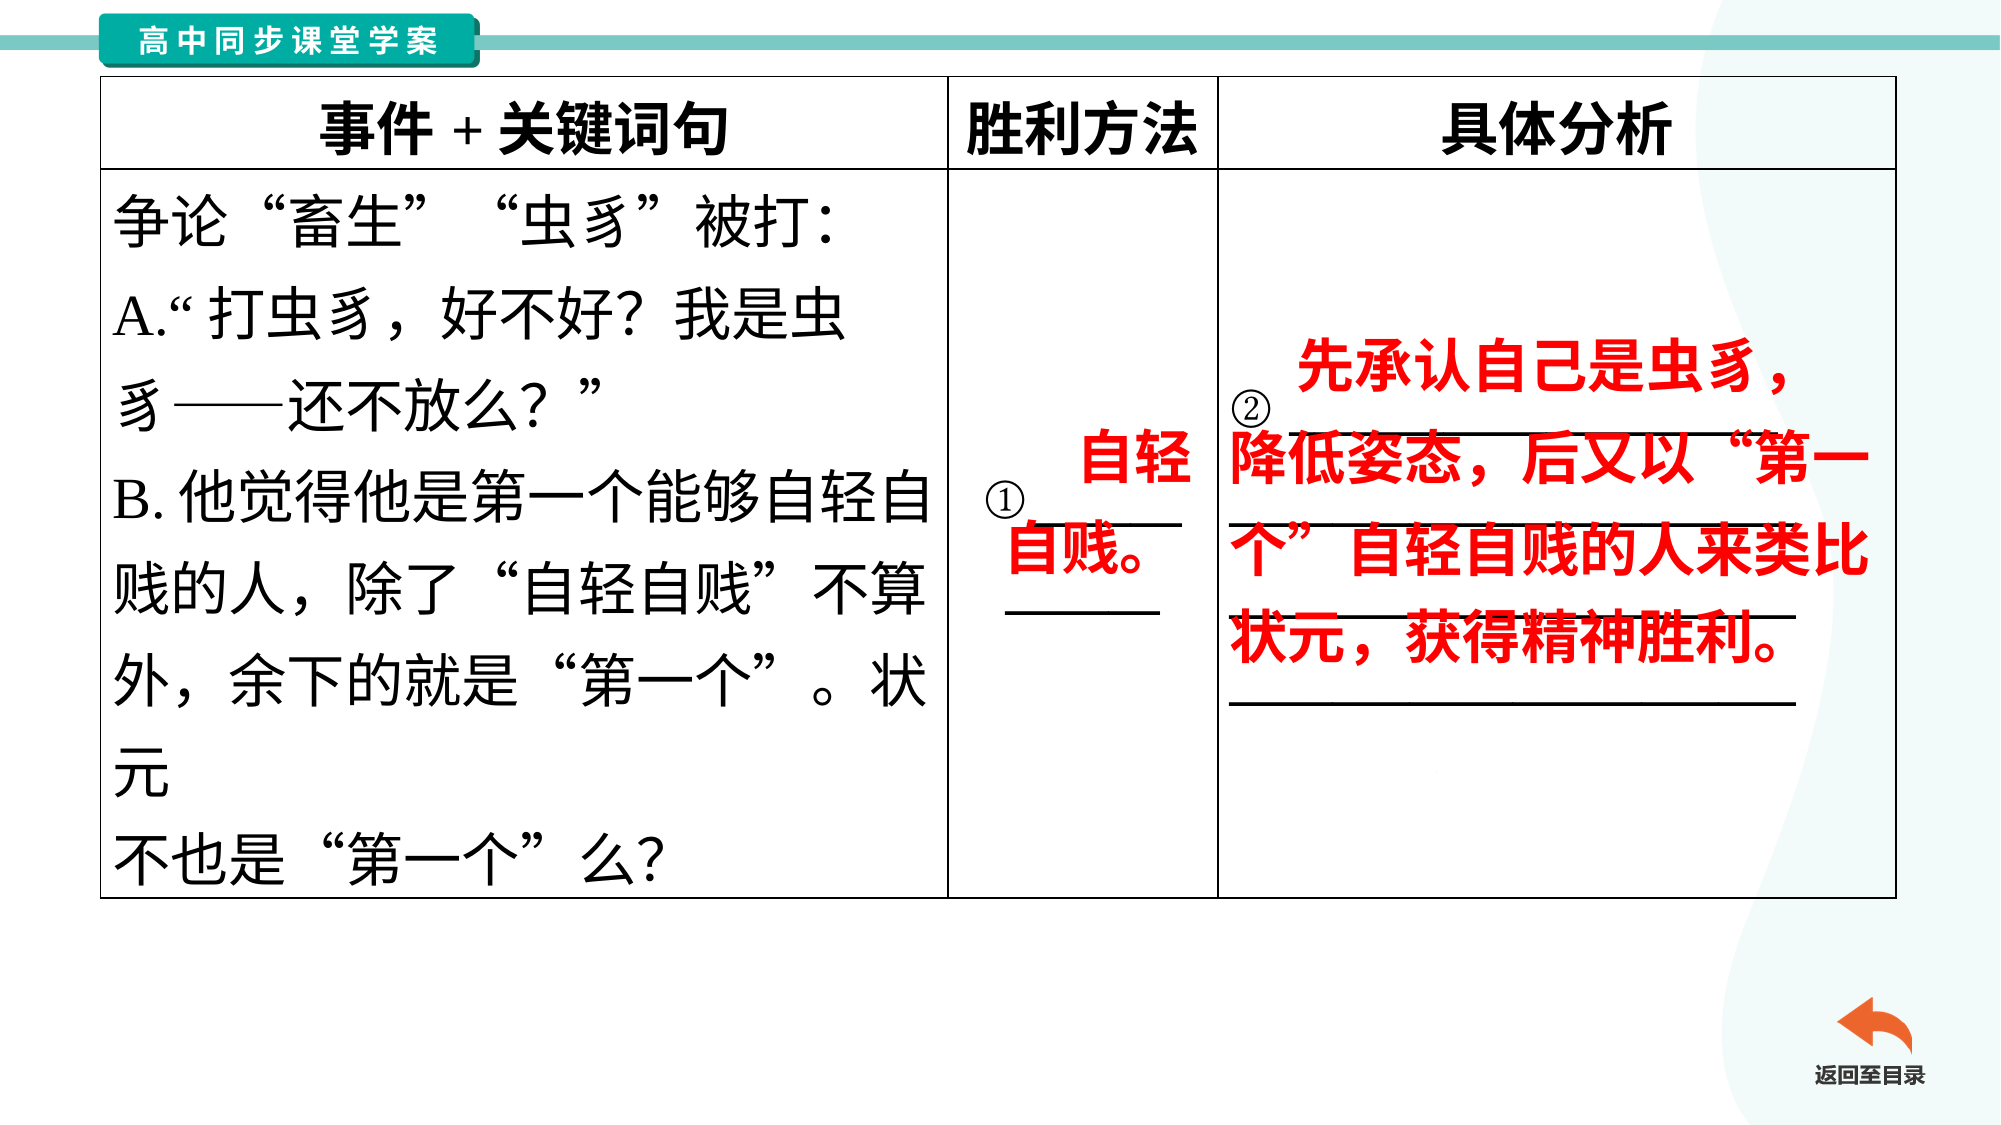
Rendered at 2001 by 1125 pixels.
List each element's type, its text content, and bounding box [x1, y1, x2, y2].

table_header 具体分析 [1219, 77, 1895, 168]
table_header 事件+关键词句 [101, 77, 947, 168]
table_header 胜利方法 [949, 77, 1217, 168]
text_box 先承认自己是虫豸， 降低姿态，后又以“第一 个”自轻自贱的人来类比 状元，获得精神胜利。 [1229, 307, 1887, 663]
table_cell 争论“畜生”“虫豸”被打： A.“打虫豸，好不好？我是虫 豸——还不放么？” B.他觉得他是第一个能够自轻自 贱的人，除了“自轻自贱”不算 外，余下的就是“第一个”。状元 不也是“第一个”么？ [101, 170, 947, 897]
table_cell ①______ ______ [949, 170, 1217, 897]
picture [0, 0, 2000, 1125]
table_cell ② ___________________ ______________________ ______________________ ______________________ [1219, 170, 1895, 897]
text_box 自轻自贱。 [966, 399, 1216, 574]
